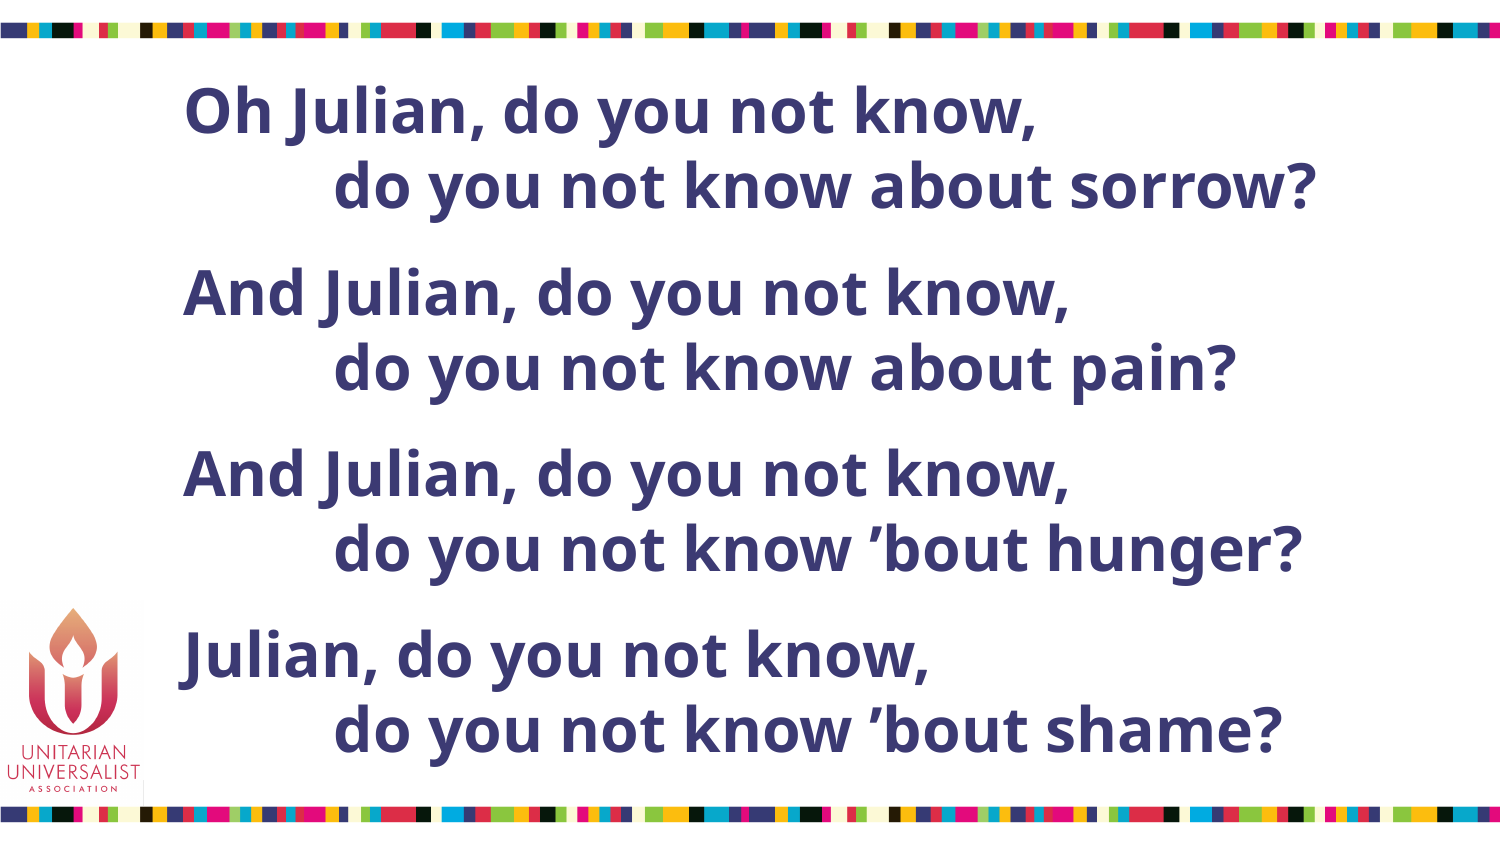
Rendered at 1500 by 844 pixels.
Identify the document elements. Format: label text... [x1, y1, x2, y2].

picture [0, 600, 1500, 824]
text_box Oh Julian, do you not know, do you not know about sorrow? And Julian, do you not know, do you not know about pain? And Julian, do you not know, do you not know ’bout hunger? Julian, do you not know, do you not know ’bout shame? [168, 56, 1500, 780]
picture [0, 22, 1500, 40]
